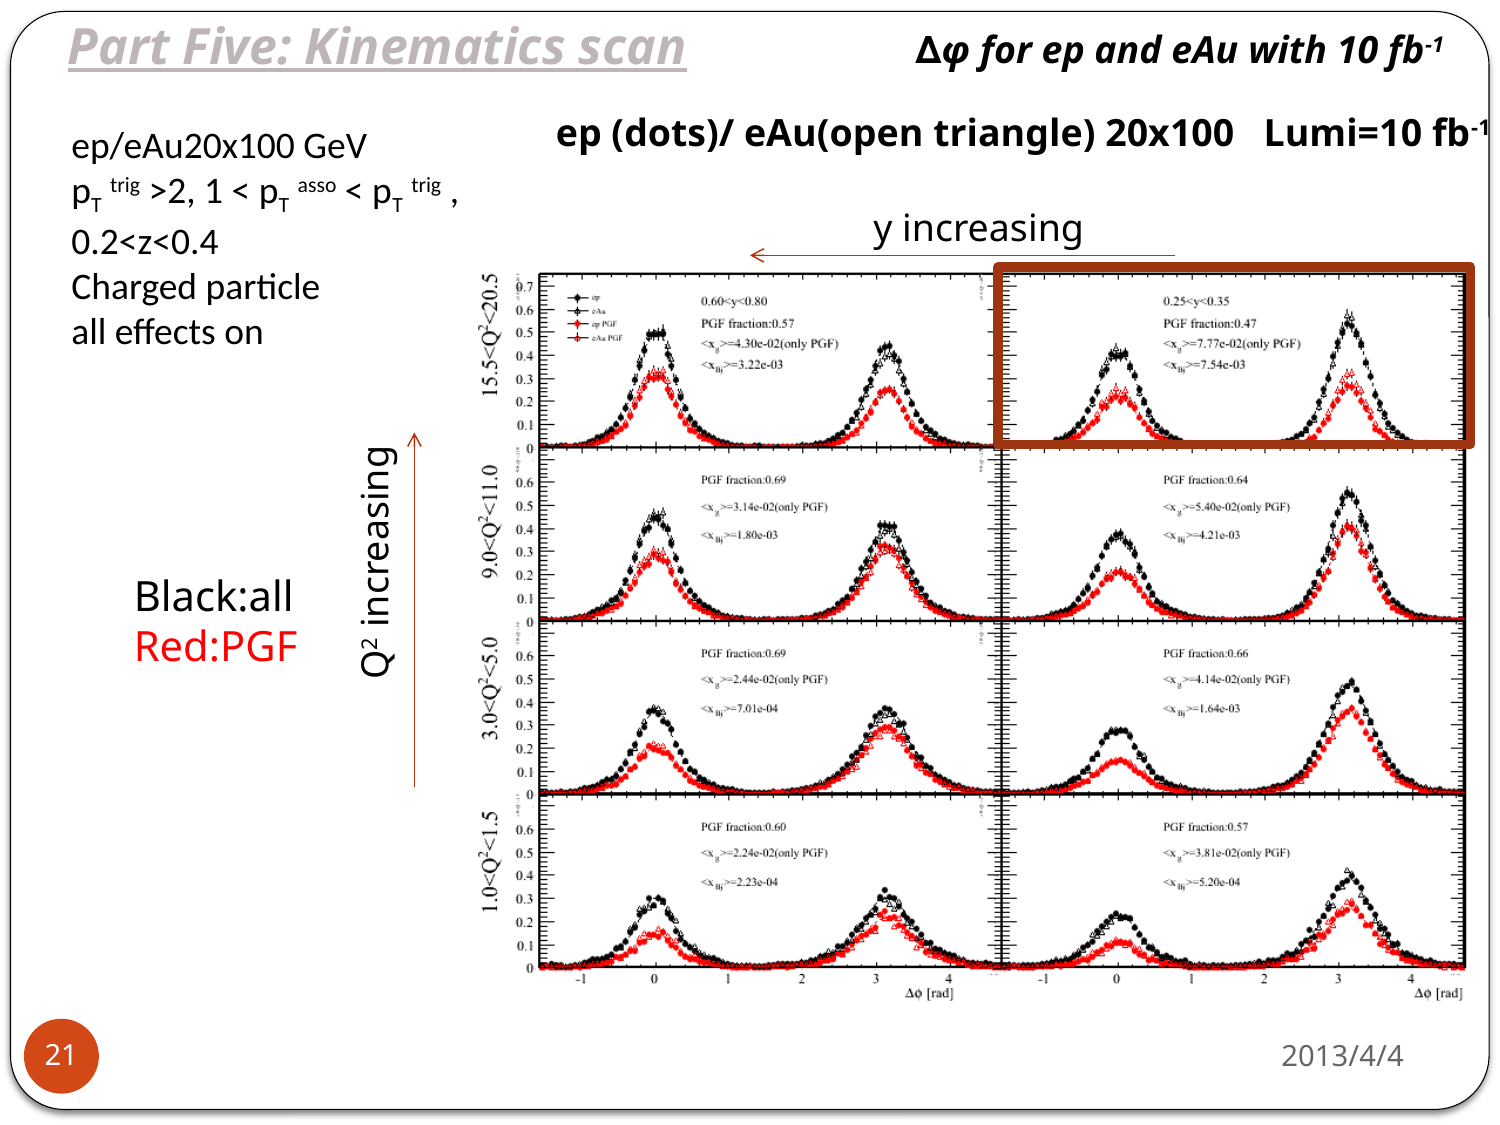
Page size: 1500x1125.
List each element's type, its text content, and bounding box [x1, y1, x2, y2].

list ∆φ for ep and eAu with 10 fb-1 [750, 19, 1459, 80]
title Part Five: Kinematics scan [53, 6, 703, 161]
text_box ep/eAu20x100 GeV pT trig >2, 1 < pT asso < pT trig , 0.2<z<0.4 Charged particle all effects on [56, 113, 494, 350]
slide_number 21 [23, 1018, 99, 1094]
text_box ep (dots)/ eAu(open triangle) 20x100 Lumi=10 fb-1 [541, 101, 1388, 162]
text_box y increasing [858, 196, 1100, 254]
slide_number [1012, 1045, 1419, 1094]
text_box Q2 increasing [343, 495, 409, 694]
picture [442, 261, 1478, 1036]
text_box Black:all Red:PGF [119, 562, 343, 678]
